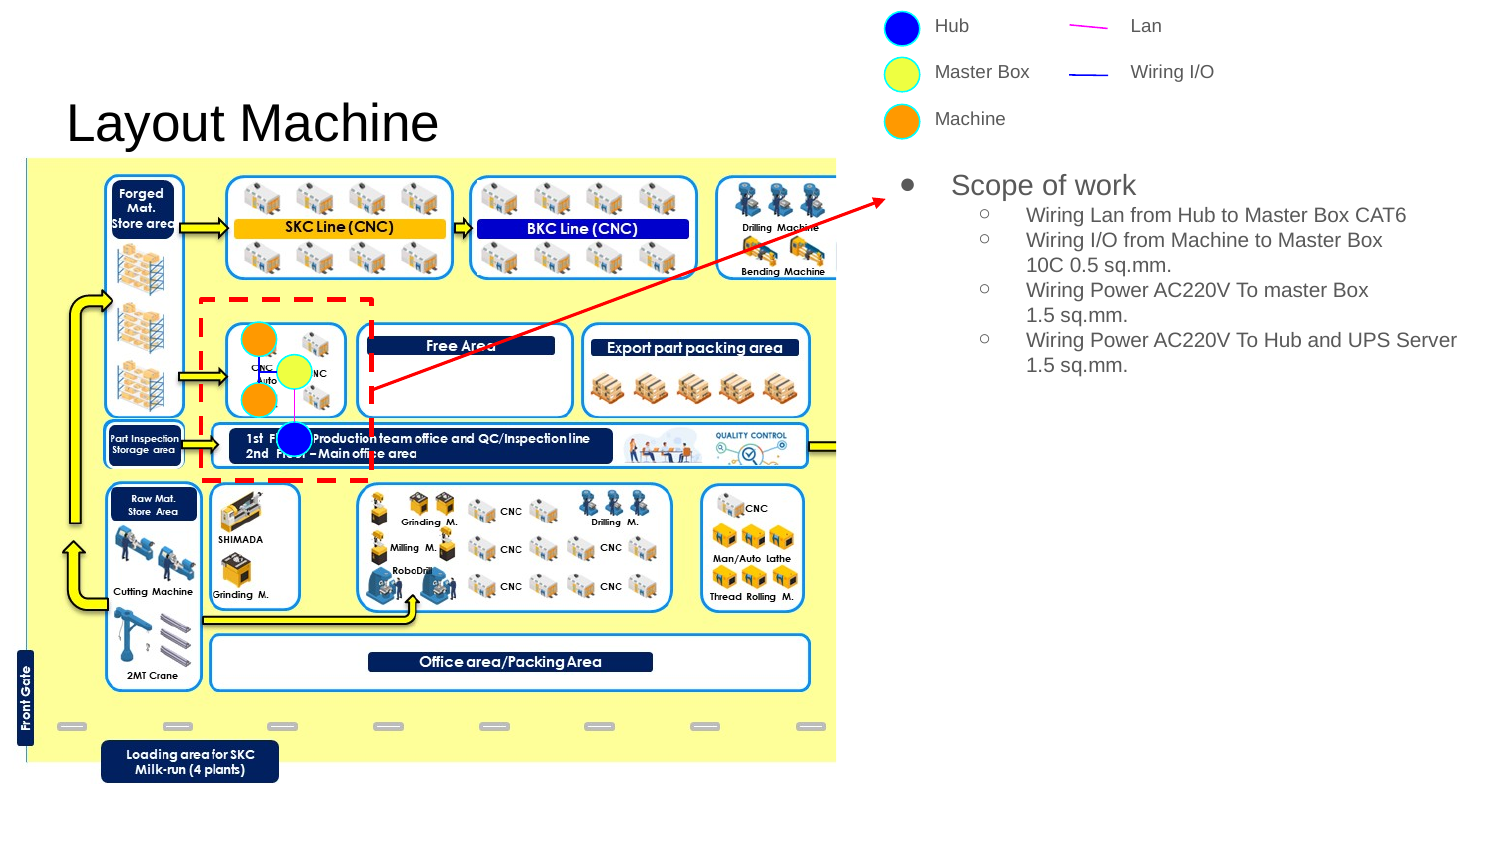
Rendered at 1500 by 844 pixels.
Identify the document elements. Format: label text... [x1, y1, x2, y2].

text_box [884, 57, 919, 92]
picture [12, 156, 837, 784]
text_box Lan [1115, 2, 1287, 48]
text_box Master Box [919, 48, 1091, 94]
text_box [884, 11, 919, 46]
text_box Machine [919, 95, 1091, 141]
text_box Wiring I/O [1115, 48, 1287, 94]
text_box [884, 104, 919, 139]
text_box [371, 198, 886, 391]
text_box Scope of work Wiring Lan from Hub to Master Box CAT6 Wiring I/O from Machine to Master Box 10C 0.5 sq.mm. Wiring Power AC220V To master Box 1.5 sq.mm. Wiring Power AC220V To Hub and UPS Server 1.5 sq.mm. [861, 151, 1492, 462]
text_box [262, 381, 274, 387]
text_box Hub [919, 2, 1070, 48]
title Layout Machine [51, 72, 573, 154]
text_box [259, 355, 276, 374]
